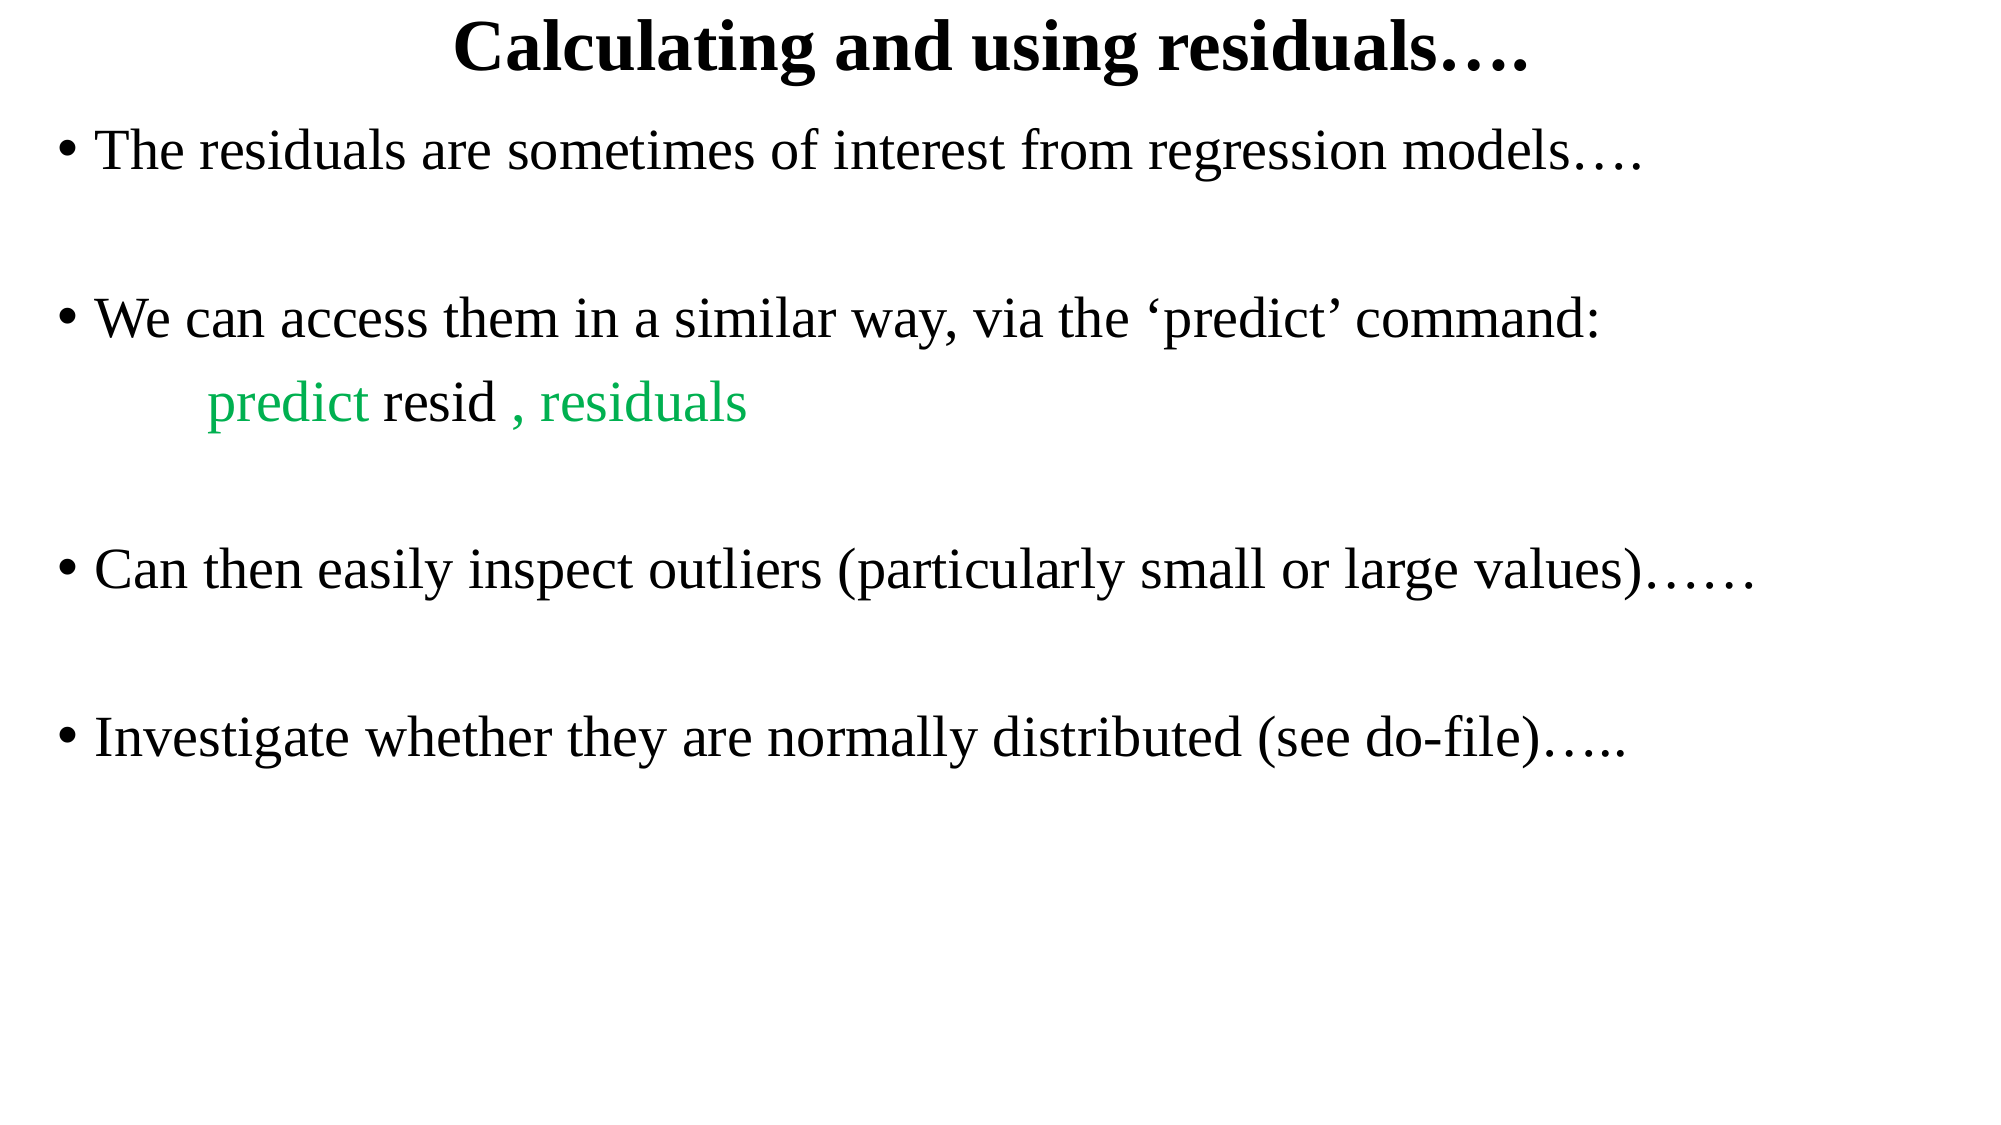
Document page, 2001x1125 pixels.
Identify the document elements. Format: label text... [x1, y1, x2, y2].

list The residuals are sometimes of interest from regression models…. We can access them in a similar way, via the ‘predict’ command: predict resid , residuals Can then easily inspect outliers (particularly small or large values)…… Investigate whether they are normally distributed (see do-file)….. [42, 111, 1959, 1080]
title Calculating and using residuals…. [121, 0, 1863, 95]
